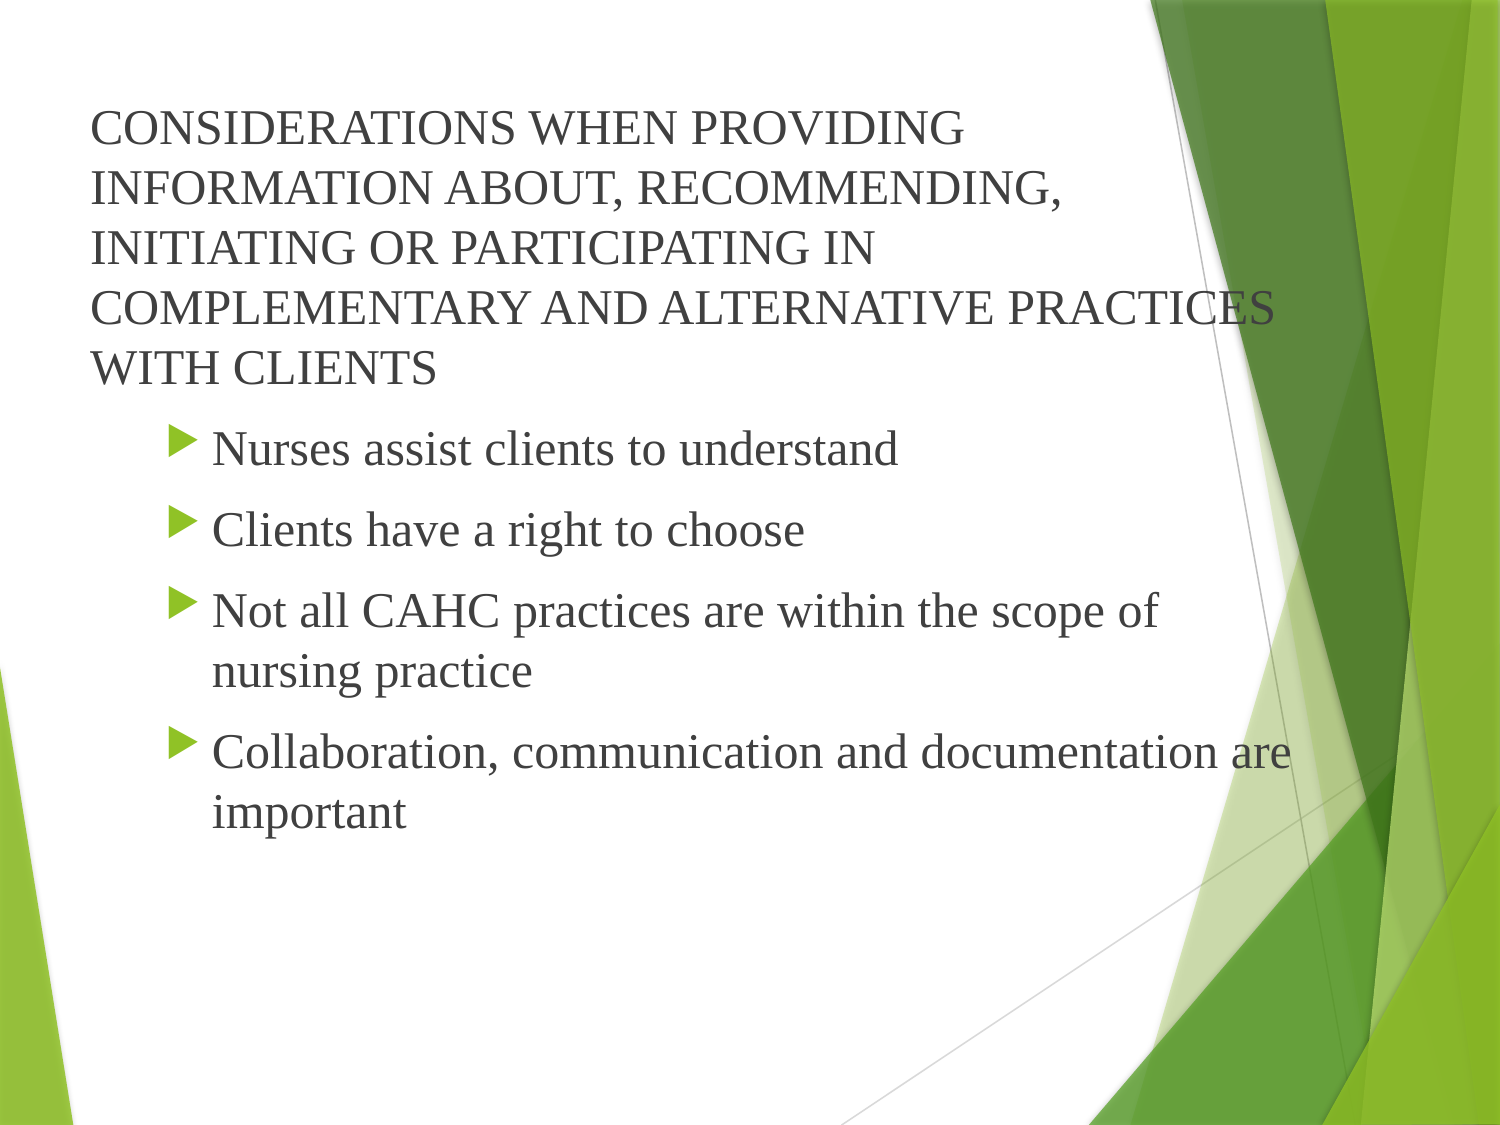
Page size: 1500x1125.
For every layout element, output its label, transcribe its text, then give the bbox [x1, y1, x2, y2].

list CONSIDERATIONS WHEN PROVIDING INFORMATION ABOUT, RECOMMENDING, INITIATING OR PARTICIPATING IN COMPLEMENTARY AND ALTERNATIVE PRACTICES WITH CLIENTS Nurses assist clients to understand Clients have a right to choose Not all CAHC practices are within the scope of nursing practice Collaboration, communication and documentation are important [75, 87, 1325, 1005]
